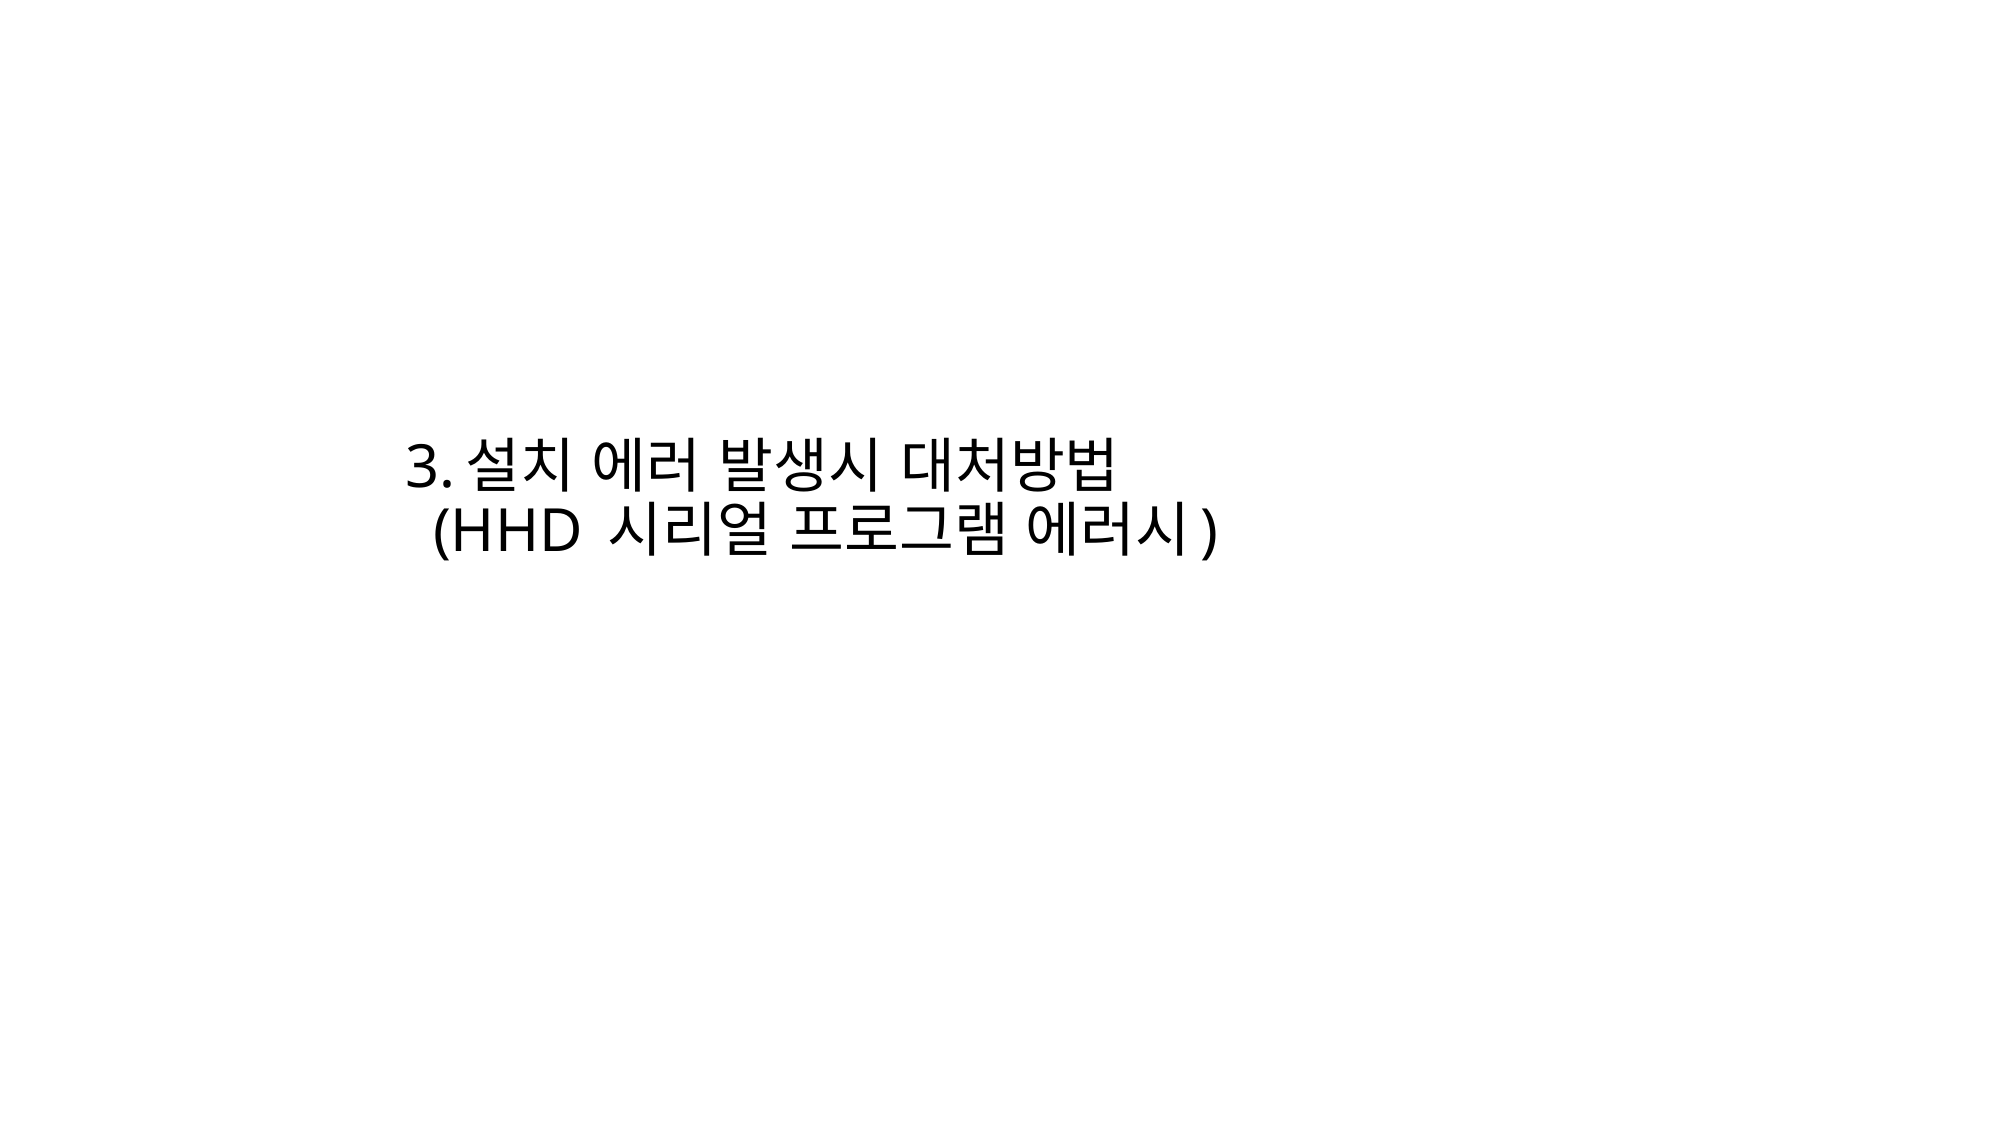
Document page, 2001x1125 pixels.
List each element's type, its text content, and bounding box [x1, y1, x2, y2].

title 3.설치 에러 발생시 대처방법 (HHD 시리얼 프로그램 에러시) [375, 427, 2000, 645]
